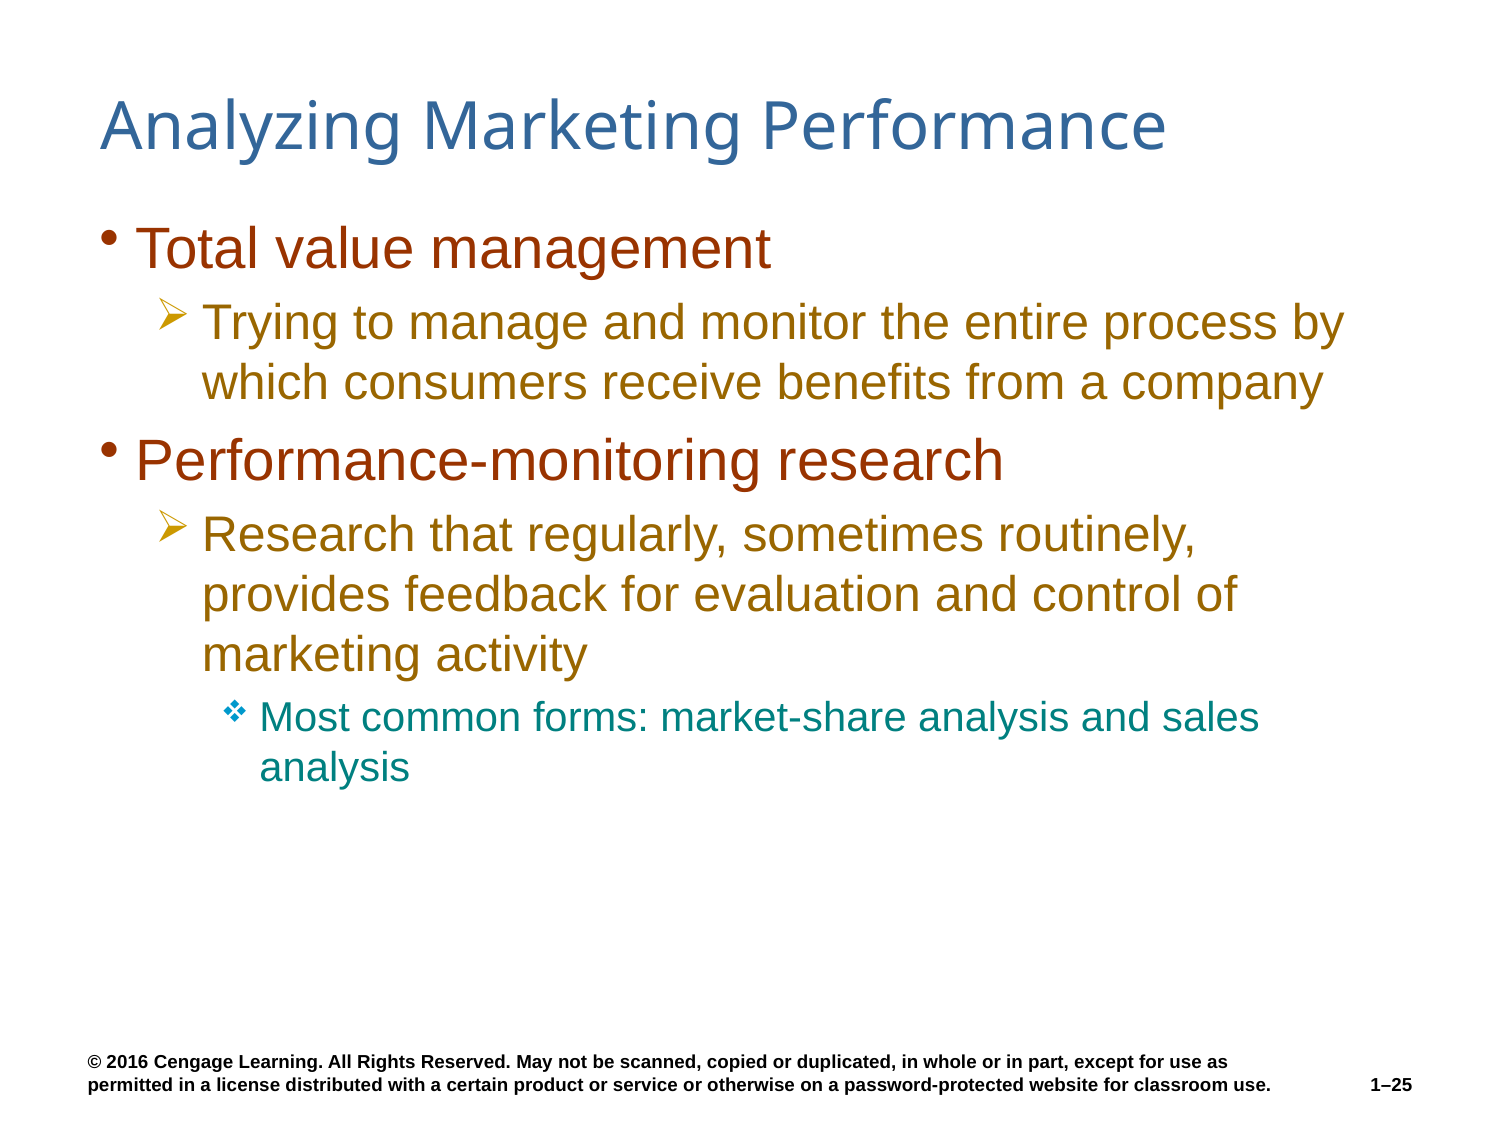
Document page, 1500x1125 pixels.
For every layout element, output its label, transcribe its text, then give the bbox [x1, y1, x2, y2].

title Analyzing Marketing Performance [85, 75, 1411, 171]
slide_number 1–25 [1050, 1042, 1413, 1103]
footer © 2016 Cengage Learning. All Rights Reserved. May not be scanned, copied or duplicated, in whole or in part, except for use as permitted in a license distributed with a certain product or service or otherwise on a password-protected website for classroom use. [87, 1057, 1050, 1103]
list Total value management Trying to manage and monitor the entire process by which consumers receive benefits from a company Performance-monitoring research Research that regularly, sometimes routinely, provides feedback for evaluation and control of marketing activity Most common forms: market-share analysis and sales analysis [84, 202, 1414, 1013]
